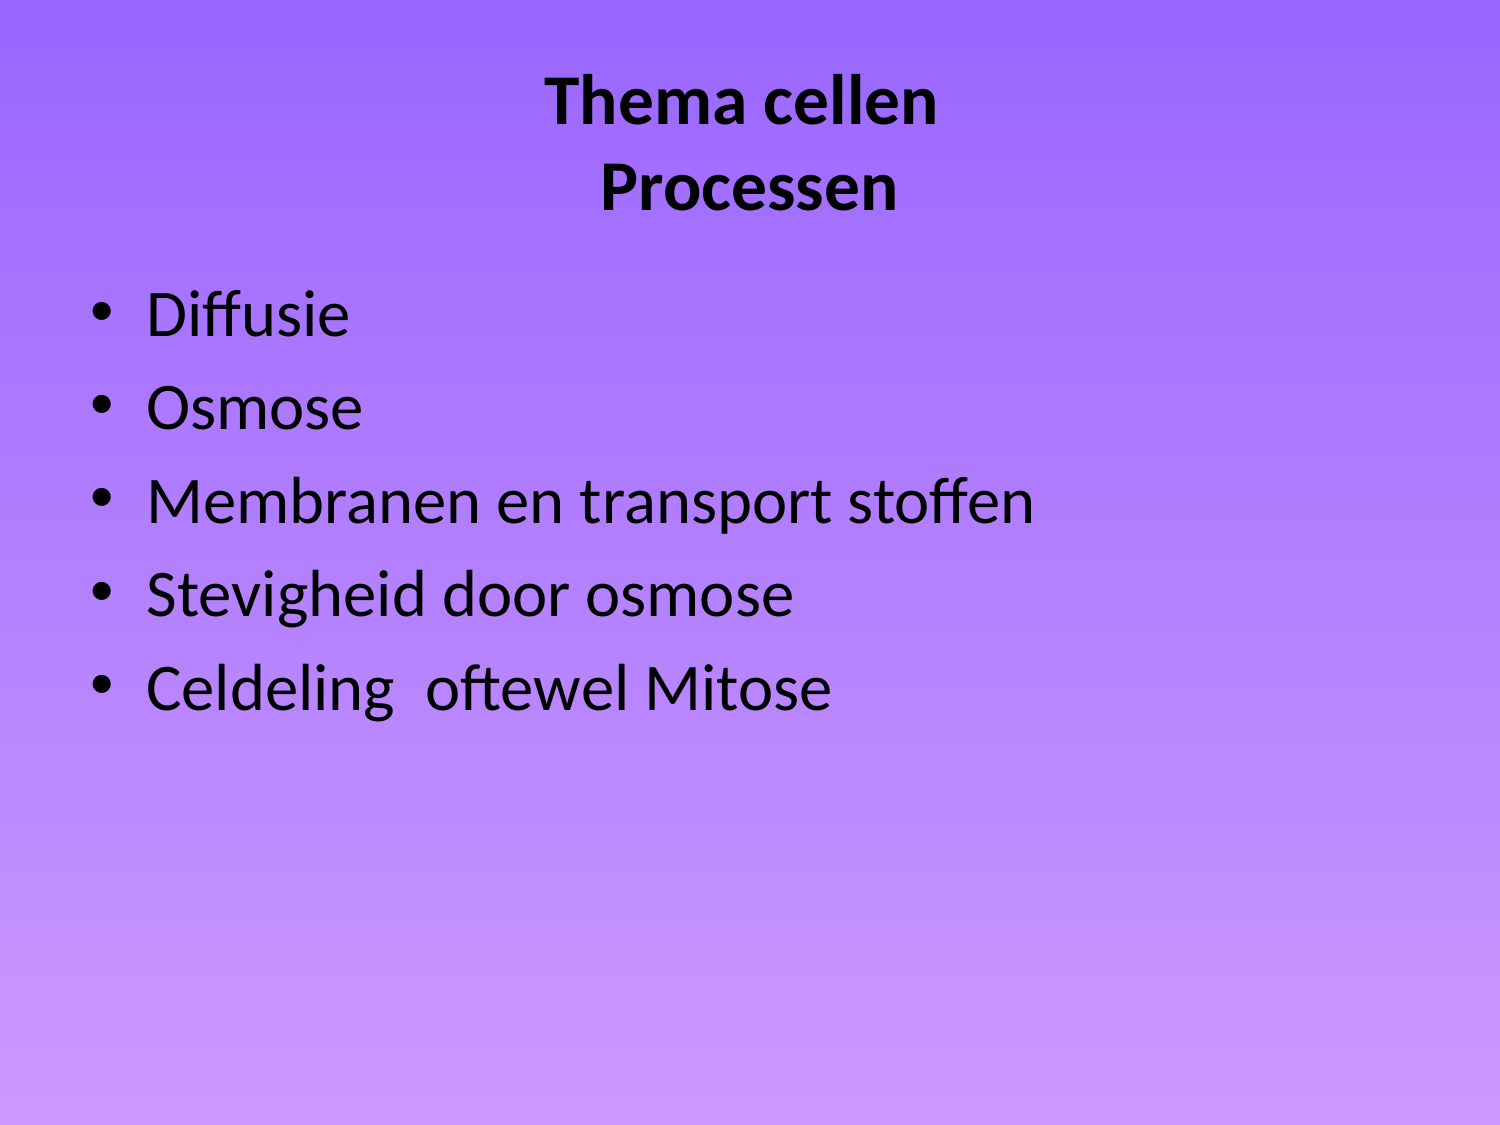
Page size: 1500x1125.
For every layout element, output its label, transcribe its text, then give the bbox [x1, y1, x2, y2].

title Thema cellen Processen [75, 45, 1425, 233]
list Diffusie Osmose Membranen en transport stoffen Stevigheid door osmose Celdeling oftewel Mitose [75, 262, 1425, 1005]
